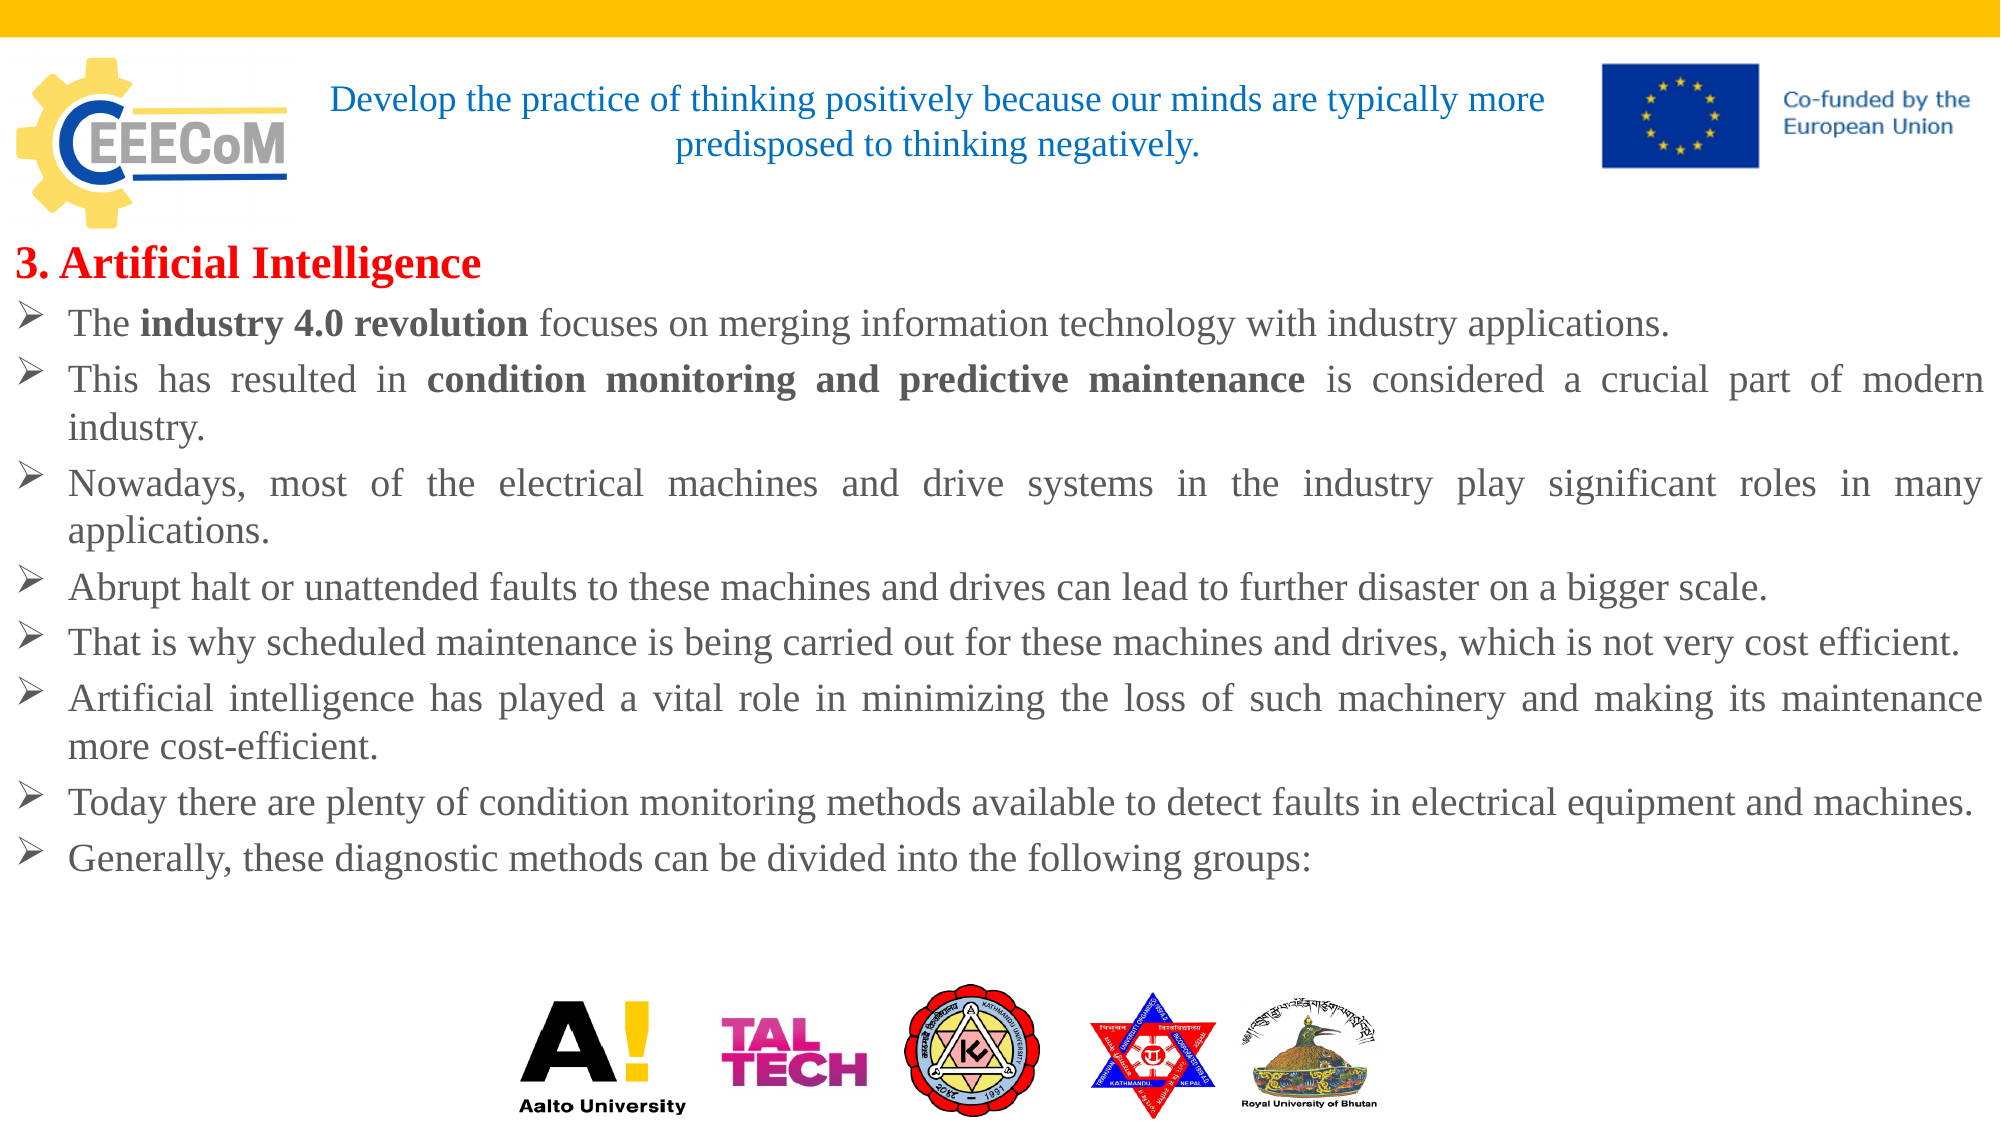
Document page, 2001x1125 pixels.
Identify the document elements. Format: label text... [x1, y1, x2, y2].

title Develop the practice of thinking positively because our minds are typically more predisposed to thinking negatively. [312, 37, 1565, 201]
picture [11, 50, 299, 224]
picture [512, 984, 1382, 1125]
picture [1595, 46, 2000, 181]
list 3. Artificial Intelligence The industry 4.0 revolution focuses on merging information technology with industry applications. This has resulted in condition monitoring and predictive maintenance is considered a crucial part of modern industry. Nowadays, most of the electrical machines and drive systems in the industry play significant roles in many applications. Abrupt halt or unattended faults to these machines and drives can lead to further disaster on a bigger scale. That is why scheduled maintenance is being carried out for these machines and drives, which is not very cost efficient. Artificial intelligence has played a vital role in minimizing the loss of such machinery and making its maintenance more cost-efficient. Today there are plenty of condition monitoring methods available to detect faults in electrical equipment and machines. Generally, these diagnostic methods can be divided into the following groups: [0, 224, 2000, 975]
